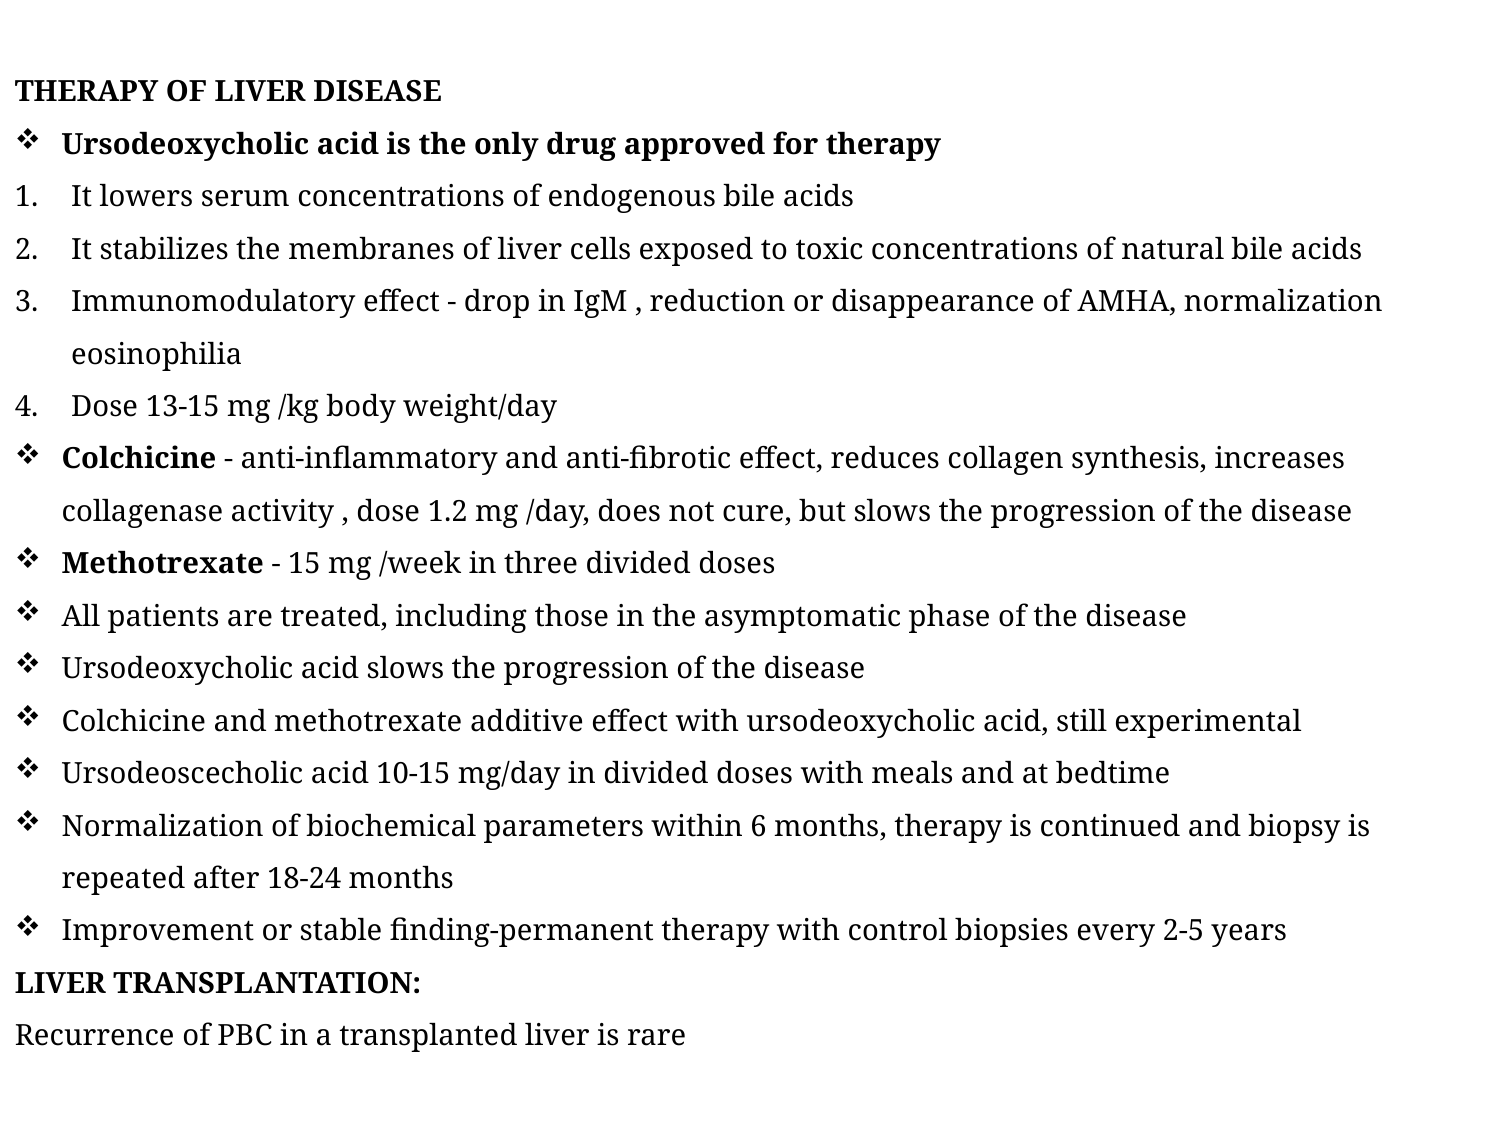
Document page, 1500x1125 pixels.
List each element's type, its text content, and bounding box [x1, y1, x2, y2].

text_box THERAPY OF LIVER DISEASE Ursodeoxycholic acid is the only drug approved for therapy It lowers serum concentrations of endogenous bile acids It stabilizes the membranes of liver cells exposed to toxic concentrations of natural bile acids Immunomodulatory effect - drop in IgM , reduction or disappearance of AMHA, normalization eosinophilia Dose 13-15 mg /kg body weight/day Colchicine - anti-inflammatory and anti-fibrotic effect, reduces collagen synthesis, increases collagenase activity , dose 1.2 mg /day, does not cure, but slows the progression of the disease Methotrexate - 15 mg /week in three divided doses All patients are treated, including those in the asymptomatic phase of the disease Ursodeoxycholic acid slows the progression of the disease Colchicine and methotrexate additive effect with ursodeoxycholic acid, still experimental Ursodeoscecholic acid 10-15 mg/day in divided doses with meals and at bedtime Normalization of biochemical parameters within 6 months, therapy is continued and biopsy is repeated after 18-24 months Improvement or stable finding-permanent therapy with control biopsies every 2-5 years LIVER TRANSPLANTATION: Recurrence of PBC in a transplanted liver is rare [0, 47, 1488, 1104]
